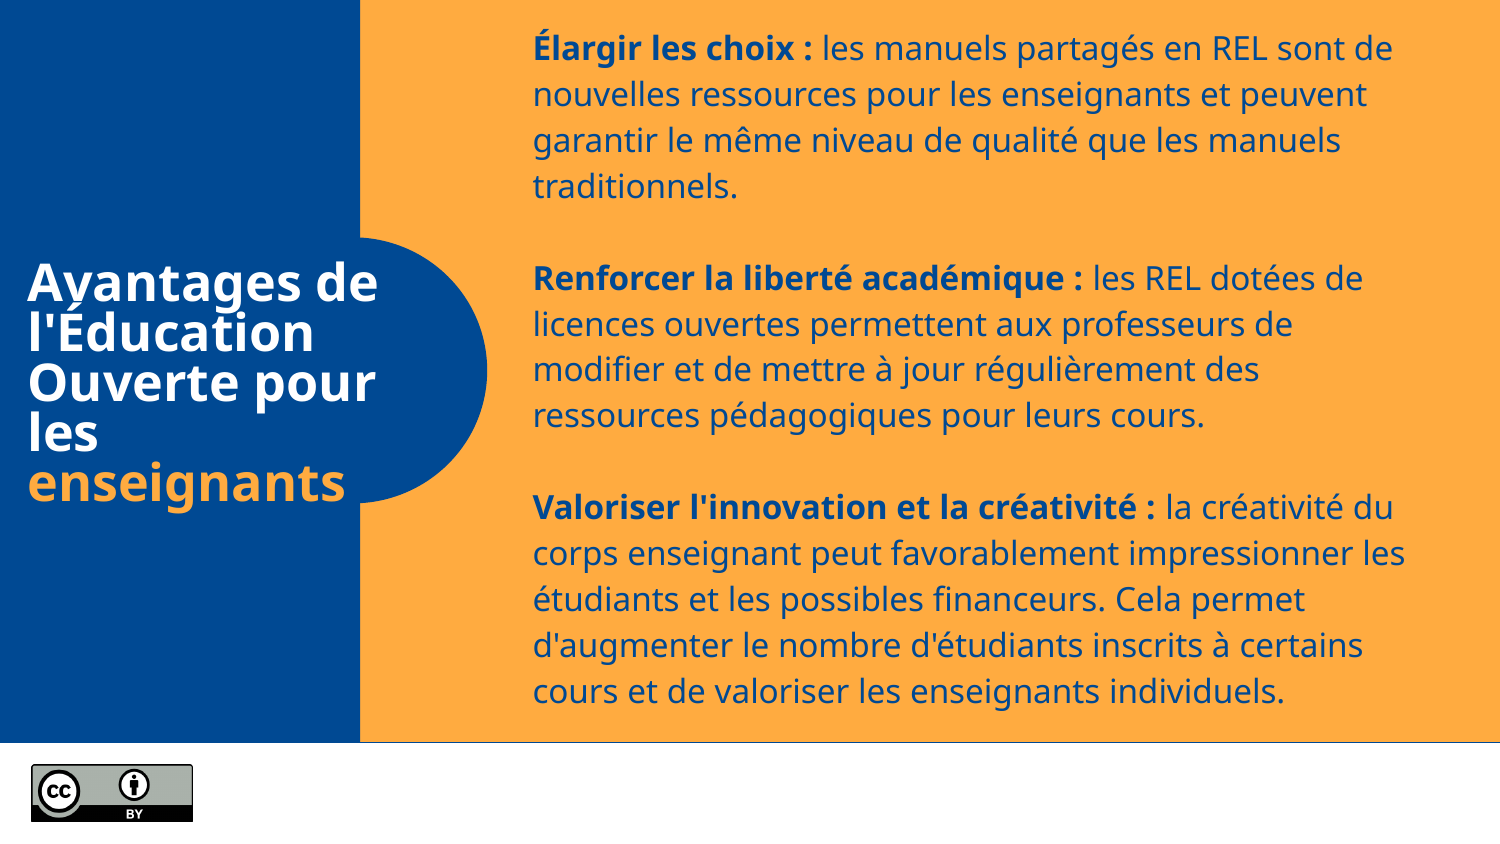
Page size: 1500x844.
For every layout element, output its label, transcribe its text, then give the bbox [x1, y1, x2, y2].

text_box [0, 750, 1500, 844]
text_box [0, 0, 361, 742]
text_box Avantages de l'Éducation Ouverte pour les enseignants [12, 246, 445, 527]
text_box [445, 273, 488, 468]
text_box [304, 237, 401, 246]
picture [31, 764, 193, 822]
text_box Élargir les choix : les manuels partagés en REL sont de nouvelles ressources pour les enseignants et peuvent garantir le même niveau de qualité que les manuels traditionnels. Renforcer la liberté académique : les REL dotées de licences ouvertes permettent aux professeurs de modifier et de mettre à jour régulièrement des ressources pédagogiques pour leurs cours. Valoriser l'innovation et la créativité : la créativité du corps enseignant peut favorablement impressionner les étudiants et les possibles financeurs. Cela permet d'augmenter le nombre d'étudiants inscrits à certains cours et de valoriser les enseignants individuels. [517, 6, 1446, 725]
